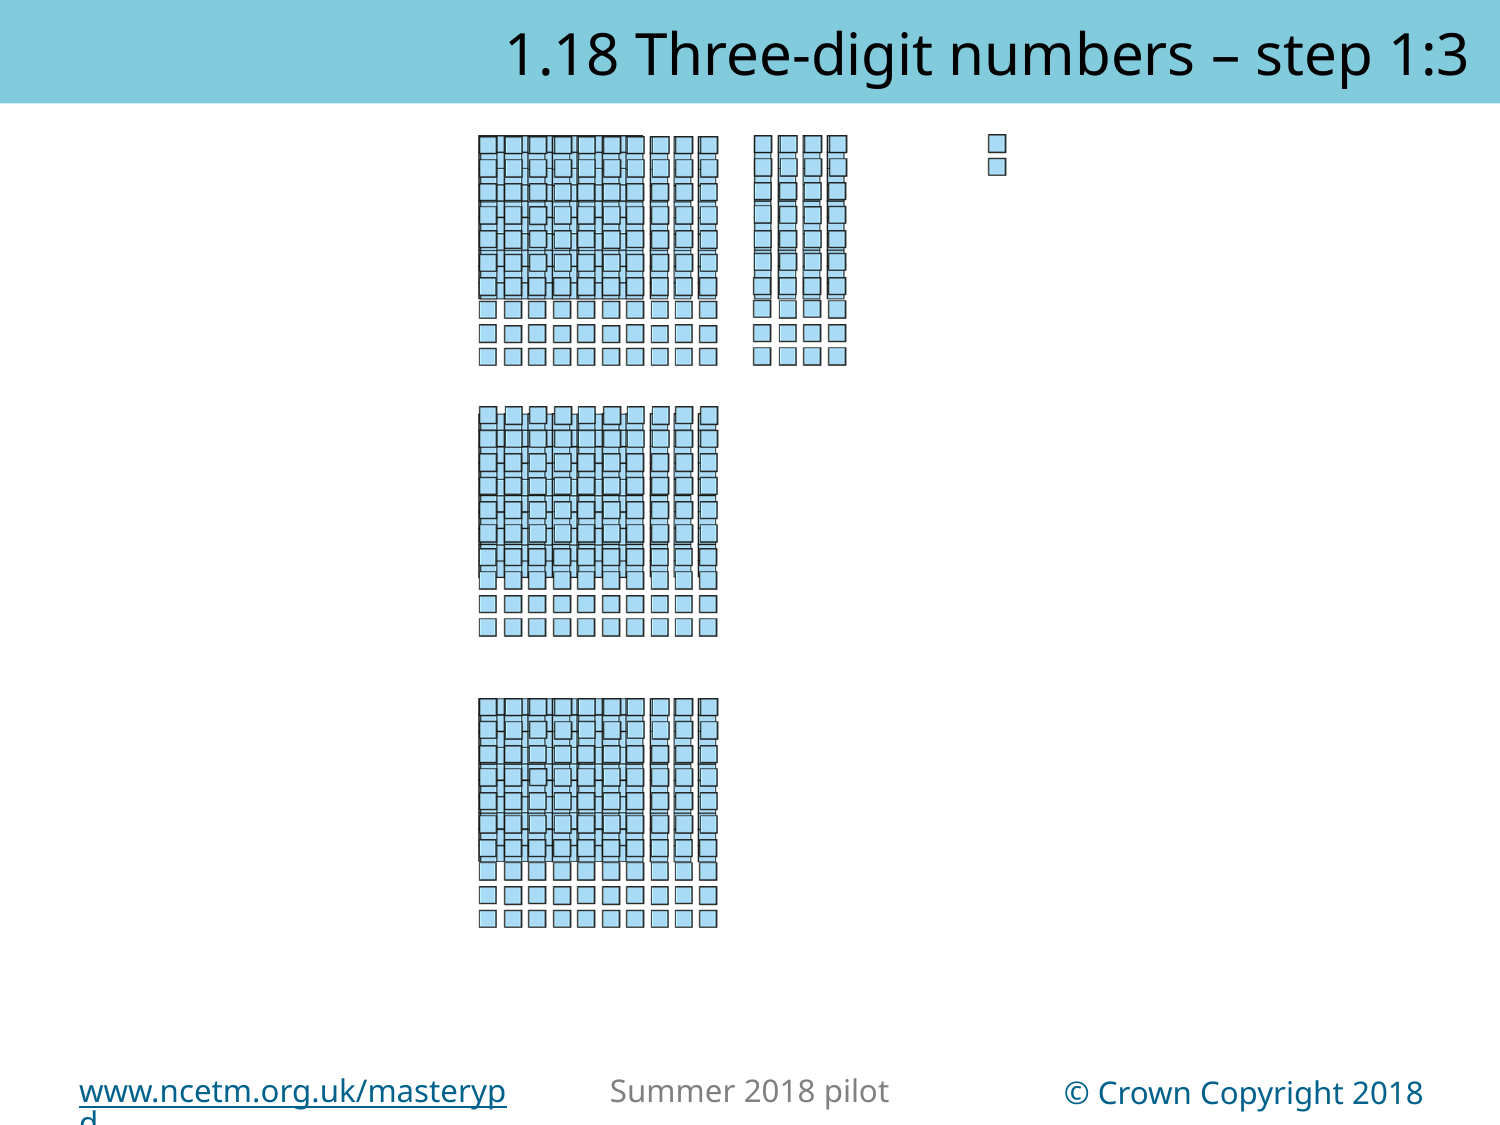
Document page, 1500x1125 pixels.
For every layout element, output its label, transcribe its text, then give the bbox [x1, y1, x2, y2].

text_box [469, 136, 733, 369]
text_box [453, 394, 720, 587]
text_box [453, 679, 720, 871]
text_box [469, 697, 733, 930]
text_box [744, 135, 862, 368]
list 1.18 Three-digit numbers – step 1:3 [0, 0, 1500, 104]
picture [727, 116, 849, 308]
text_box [453, 116, 720, 309]
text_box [469, 406, 733, 639]
picture [979, 134, 1021, 178]
